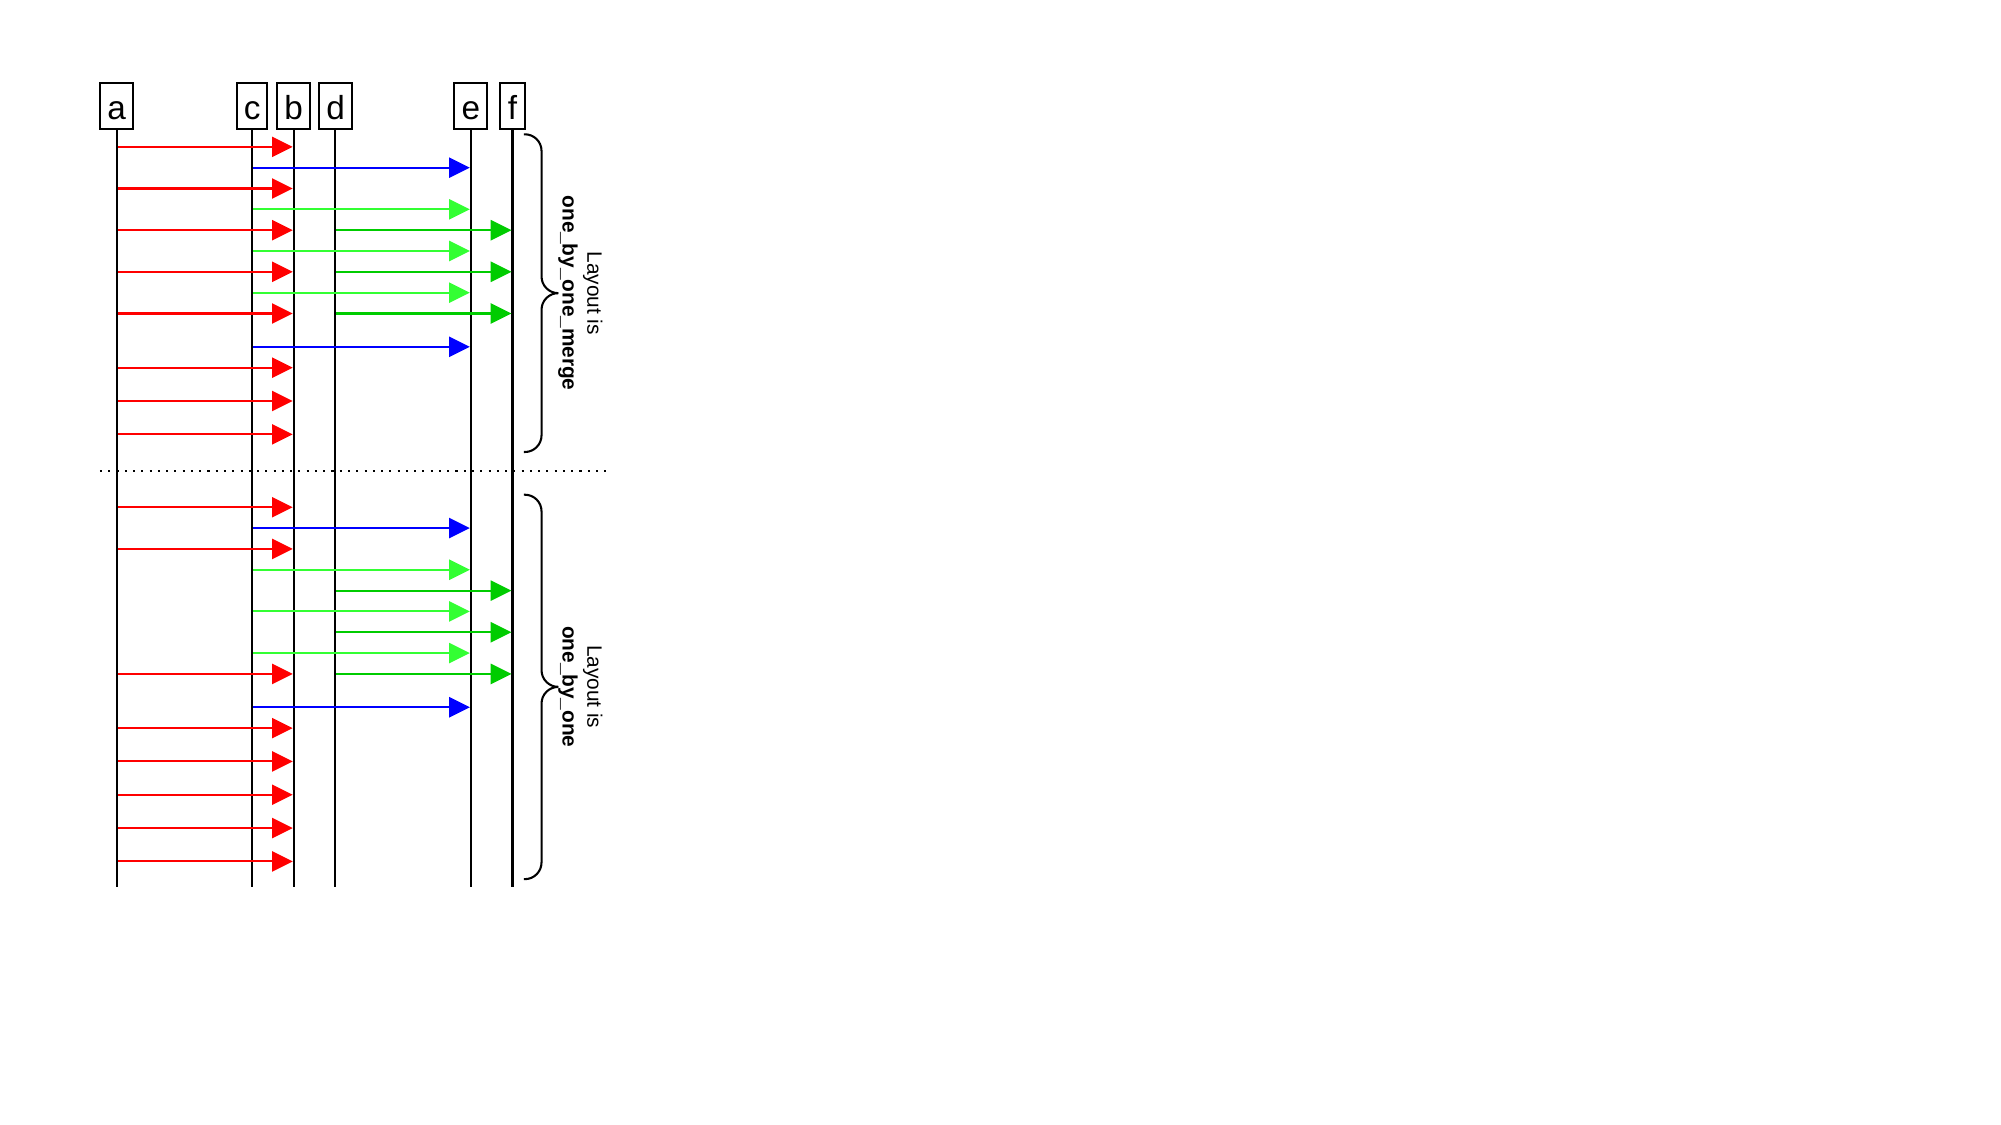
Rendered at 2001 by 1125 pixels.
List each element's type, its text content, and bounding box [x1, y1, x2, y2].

text_box [523, 292, 559, 453]
text_box [74, 74, 636, 888]
text_box [523, 494, 559, 687]
text_box Layout is one_by_one [560, 624, 607, 750]
text_box e [454, 83, 488, 130]
text_box d [318, 83, 353, 130]
text_box f [499, 83, 525, 130]
text_box [523, 686, 559, 880]
text_box b [276, 83, 311, 130]
text_box [523, 133, 558, 293]
text_box c [237, 83, 267, 130]
text_box Layout is one_by_one_merge [560, 193, 607, 394]
text_box a [99, 83, 134, 130]
